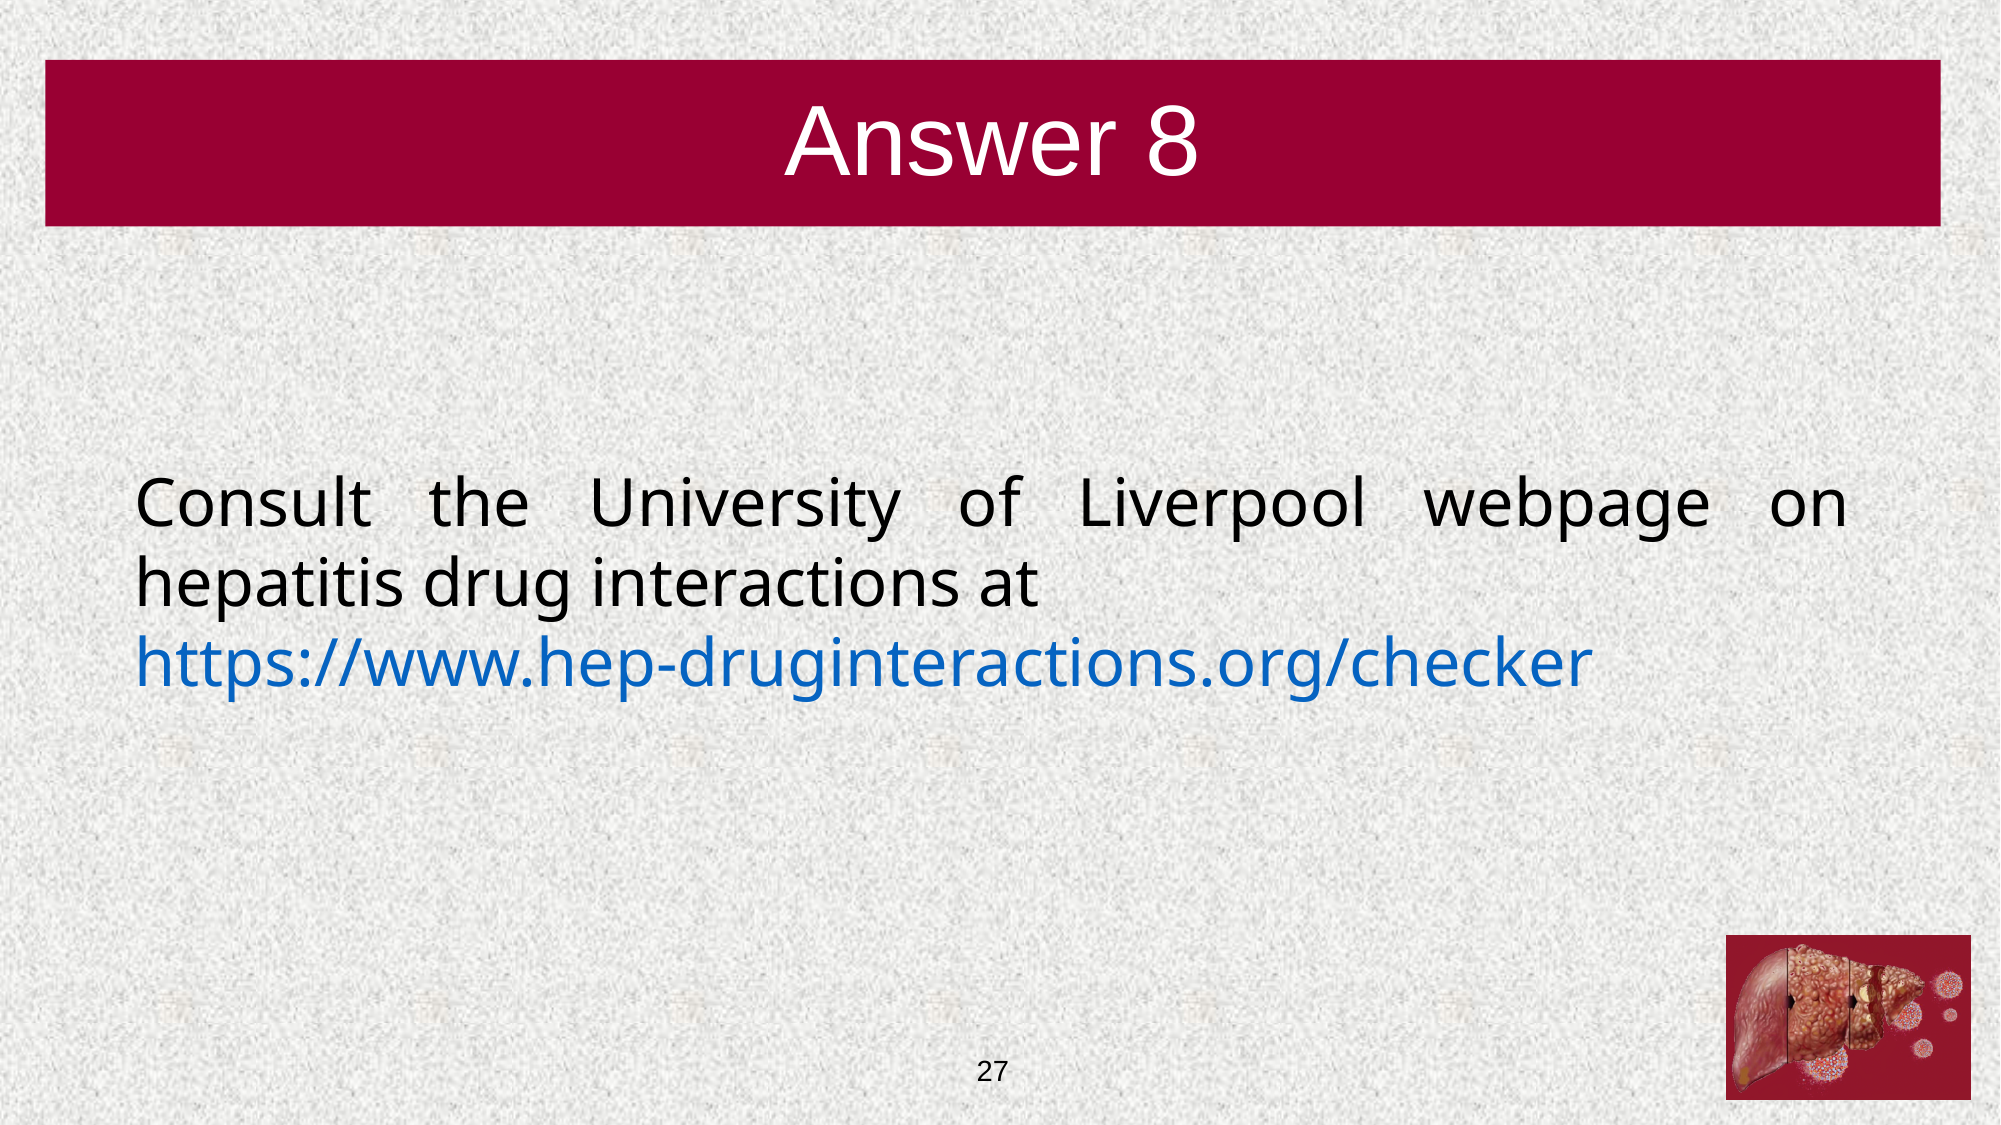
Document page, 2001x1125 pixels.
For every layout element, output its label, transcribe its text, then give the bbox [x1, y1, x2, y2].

text_box Consult the University of Liverpool webpage on hepatitis drug interactions at https://www.hep-druginteractions.org/checker [119, 452, 1867, 718]
slide_number 27 [767, 1039, 1218, 1100]
picture [0, 0, 2001, 1125]
title Answer 8 [45, 59, 1941, 227]
